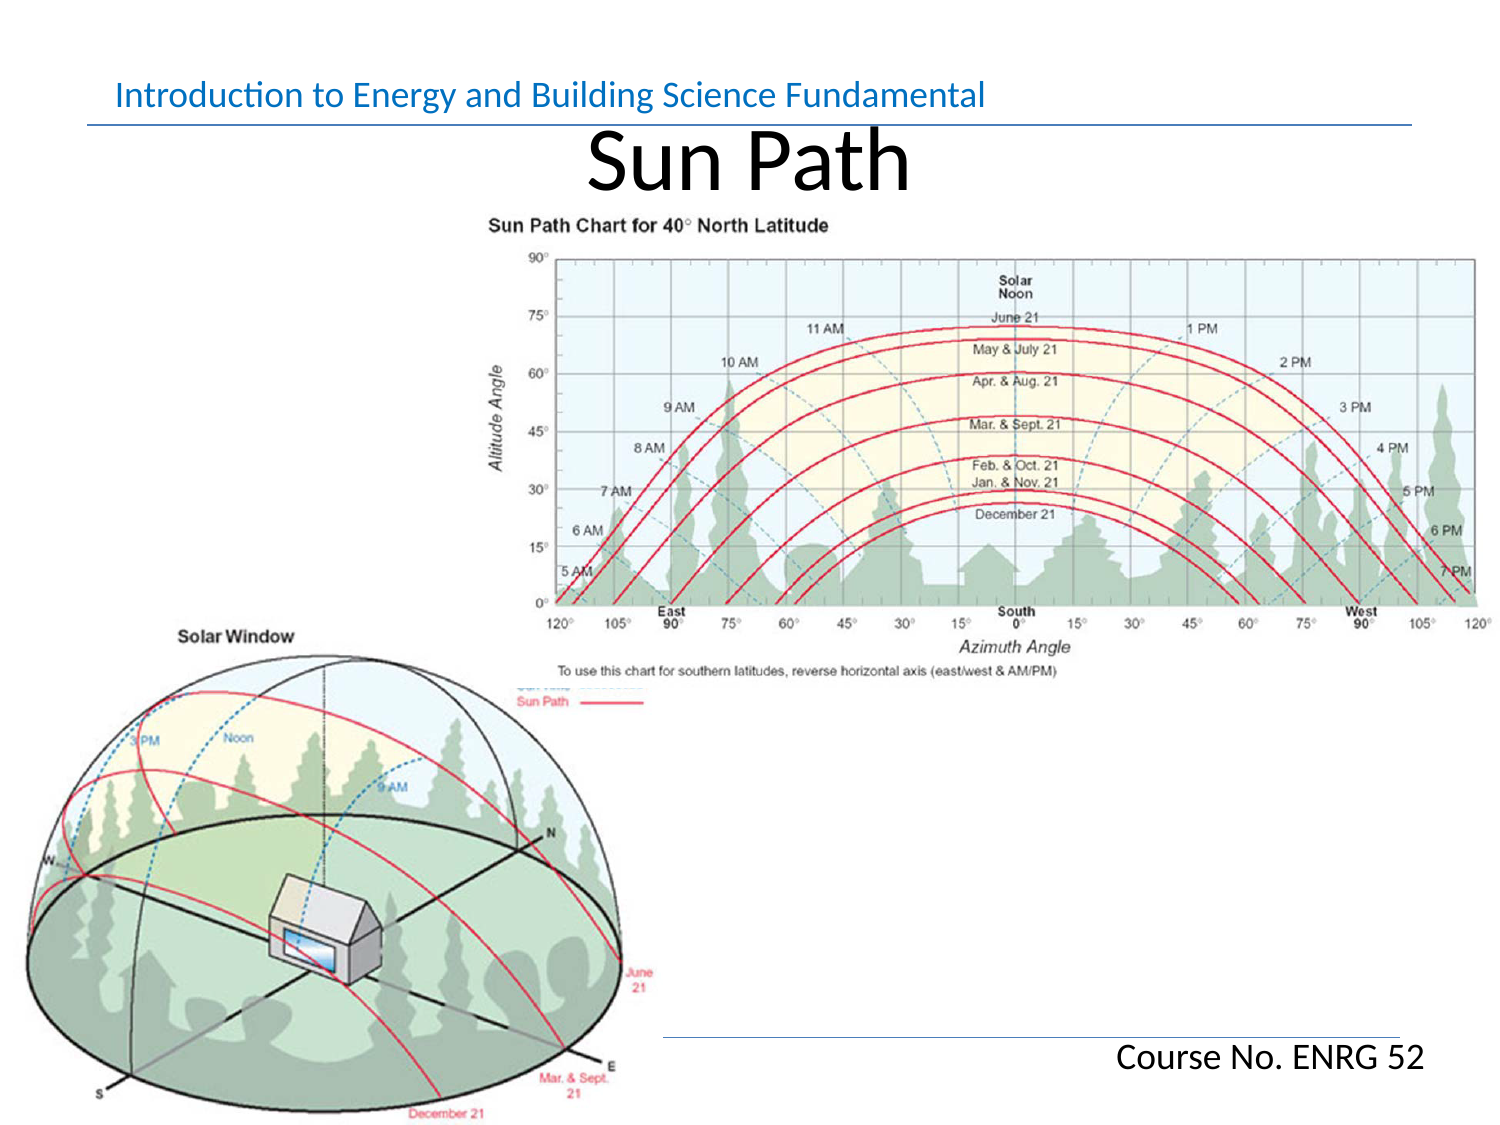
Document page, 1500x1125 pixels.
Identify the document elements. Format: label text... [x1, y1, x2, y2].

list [478, 212, 1500, 689]
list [0, 615, 663, 1125]
title Sun Path [75, 75, 1425, 233]
